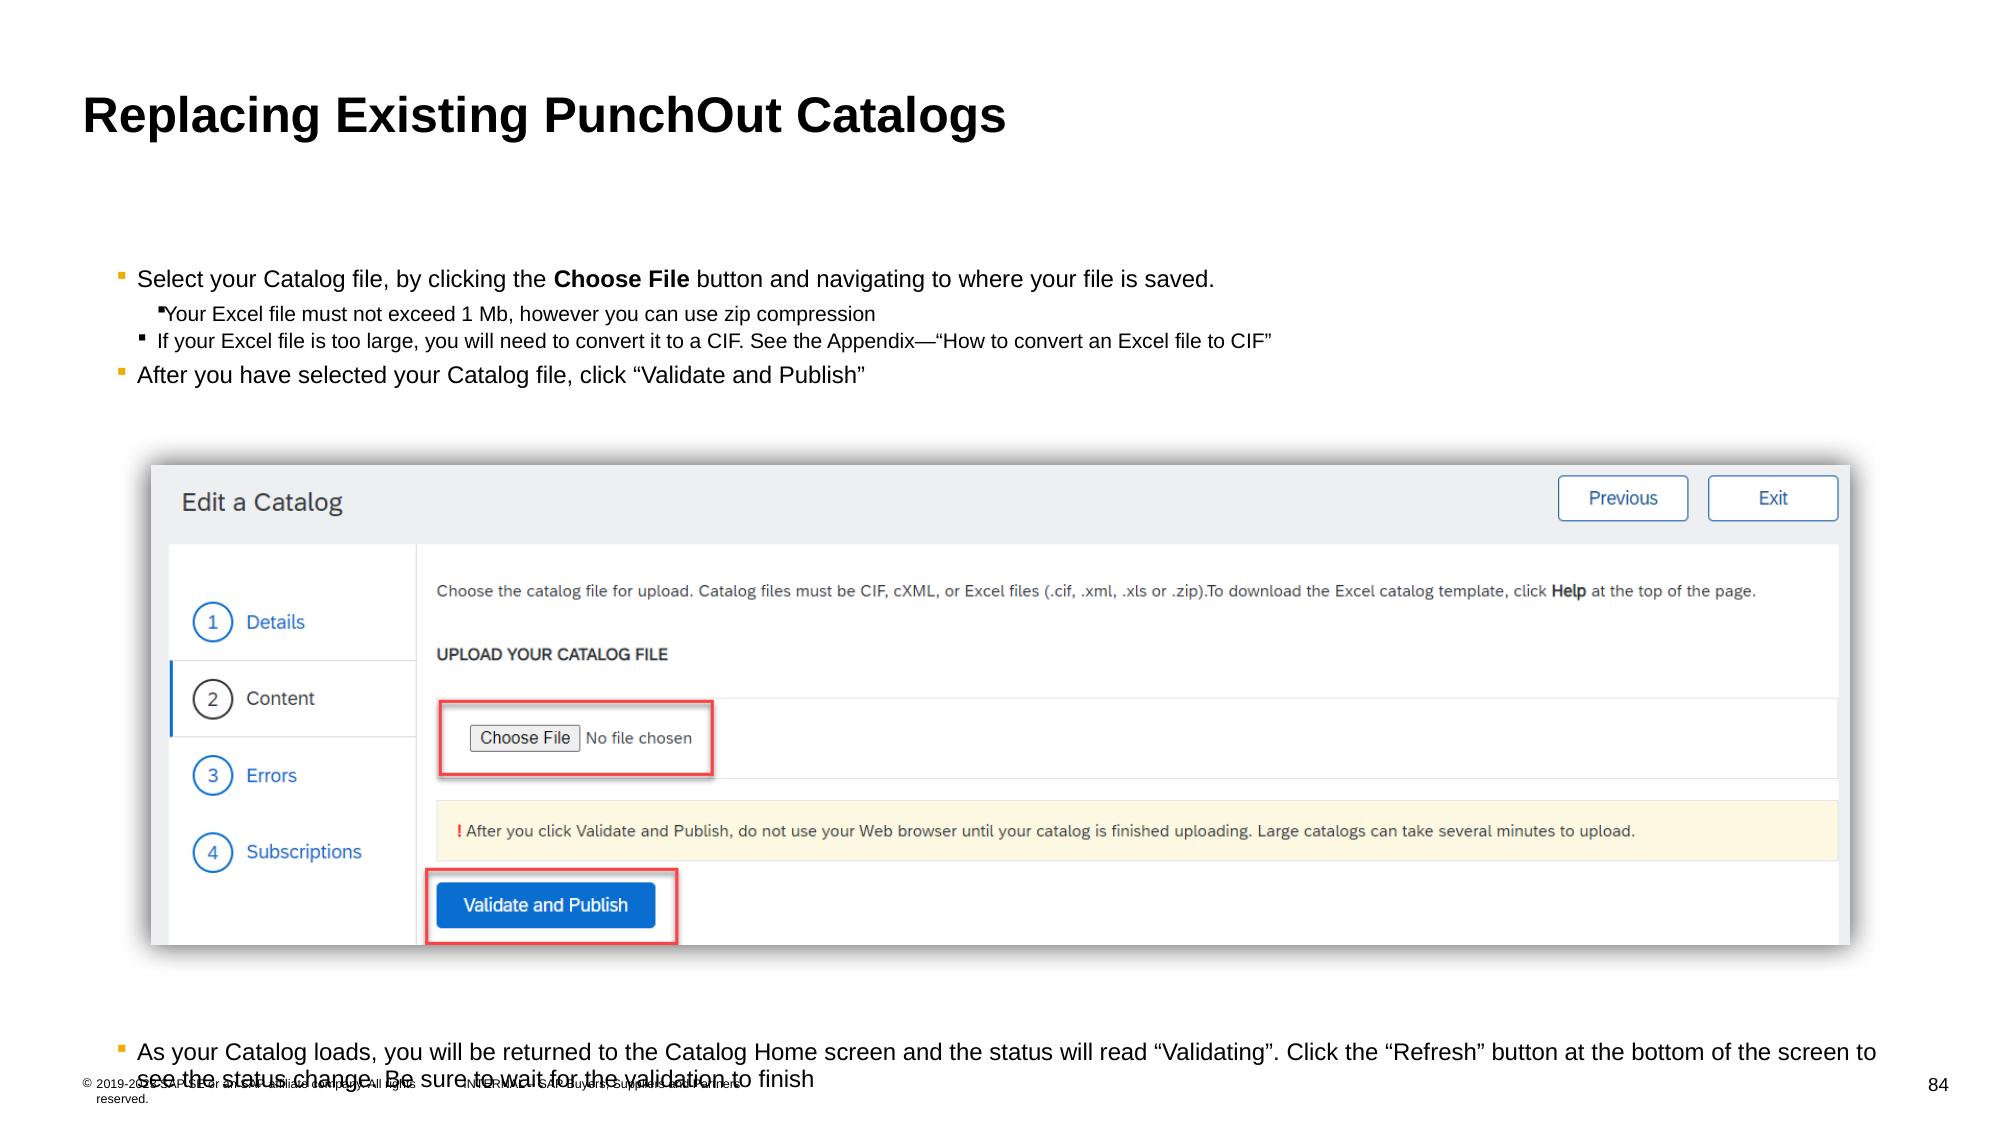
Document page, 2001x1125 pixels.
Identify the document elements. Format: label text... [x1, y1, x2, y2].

title Replacing Existing PunchOut Catalogs [82, 82, 1918, 144]
list Select your Catalog file, by clicking the Choose File button and navigating to where your file is saved. Your Excel file must not exceed 1 Mb, however you can use zip compression If your Excel file is too large, you will need to convert it to a CIF. See the Appendix—“How to convert an Excel file to CIF” After you have selected your Catalog file, click “Validate and Publish” As your Catalog loads, you will be returned to the Catalog Home screen and the status will read “Validating”. Click the “Refresh” button at the bottom of the screen to see the status change. Be sure to wait for the validation to finish [82, 265, 1918, 1097]
picture [150, 465, 1850, 945]
